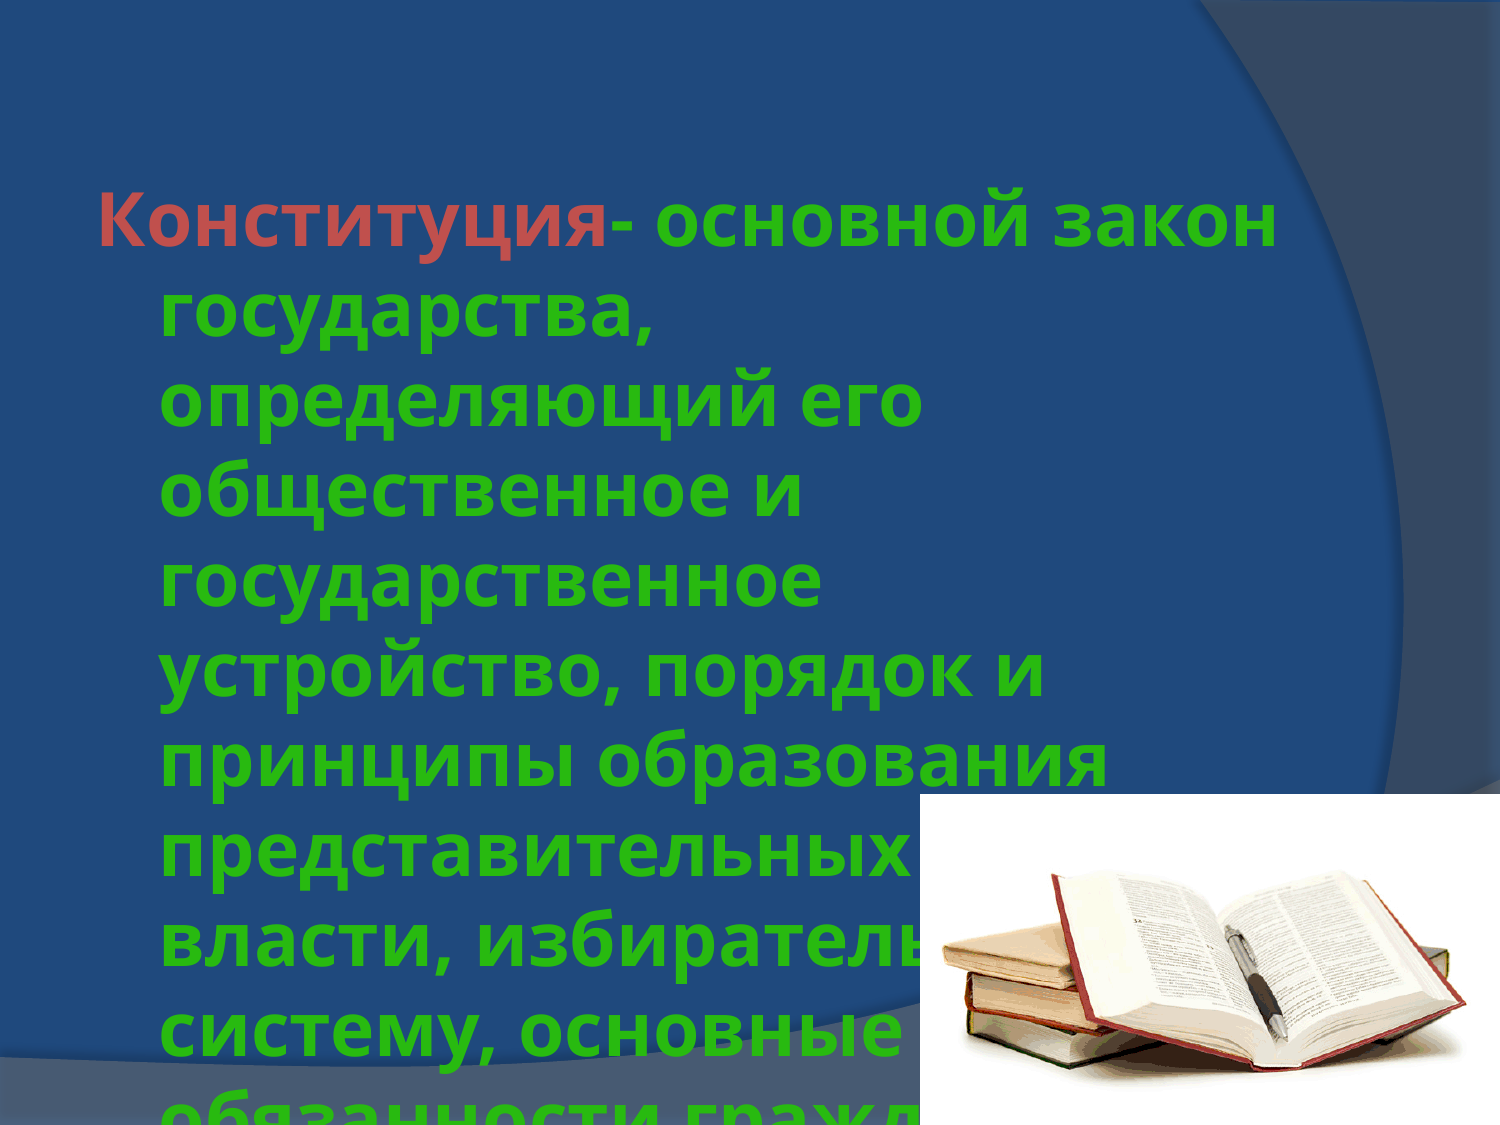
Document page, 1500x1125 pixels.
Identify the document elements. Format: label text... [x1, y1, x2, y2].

picture [920, 793, 1500, 1125]
list Конституция- основной закон государства, определяющий его общественное и государственное устройство, порядок и принципы образования представительных органов власти, избирательную систему, основные права и обязанности граждан. [75, 58, 1300, 1005]
